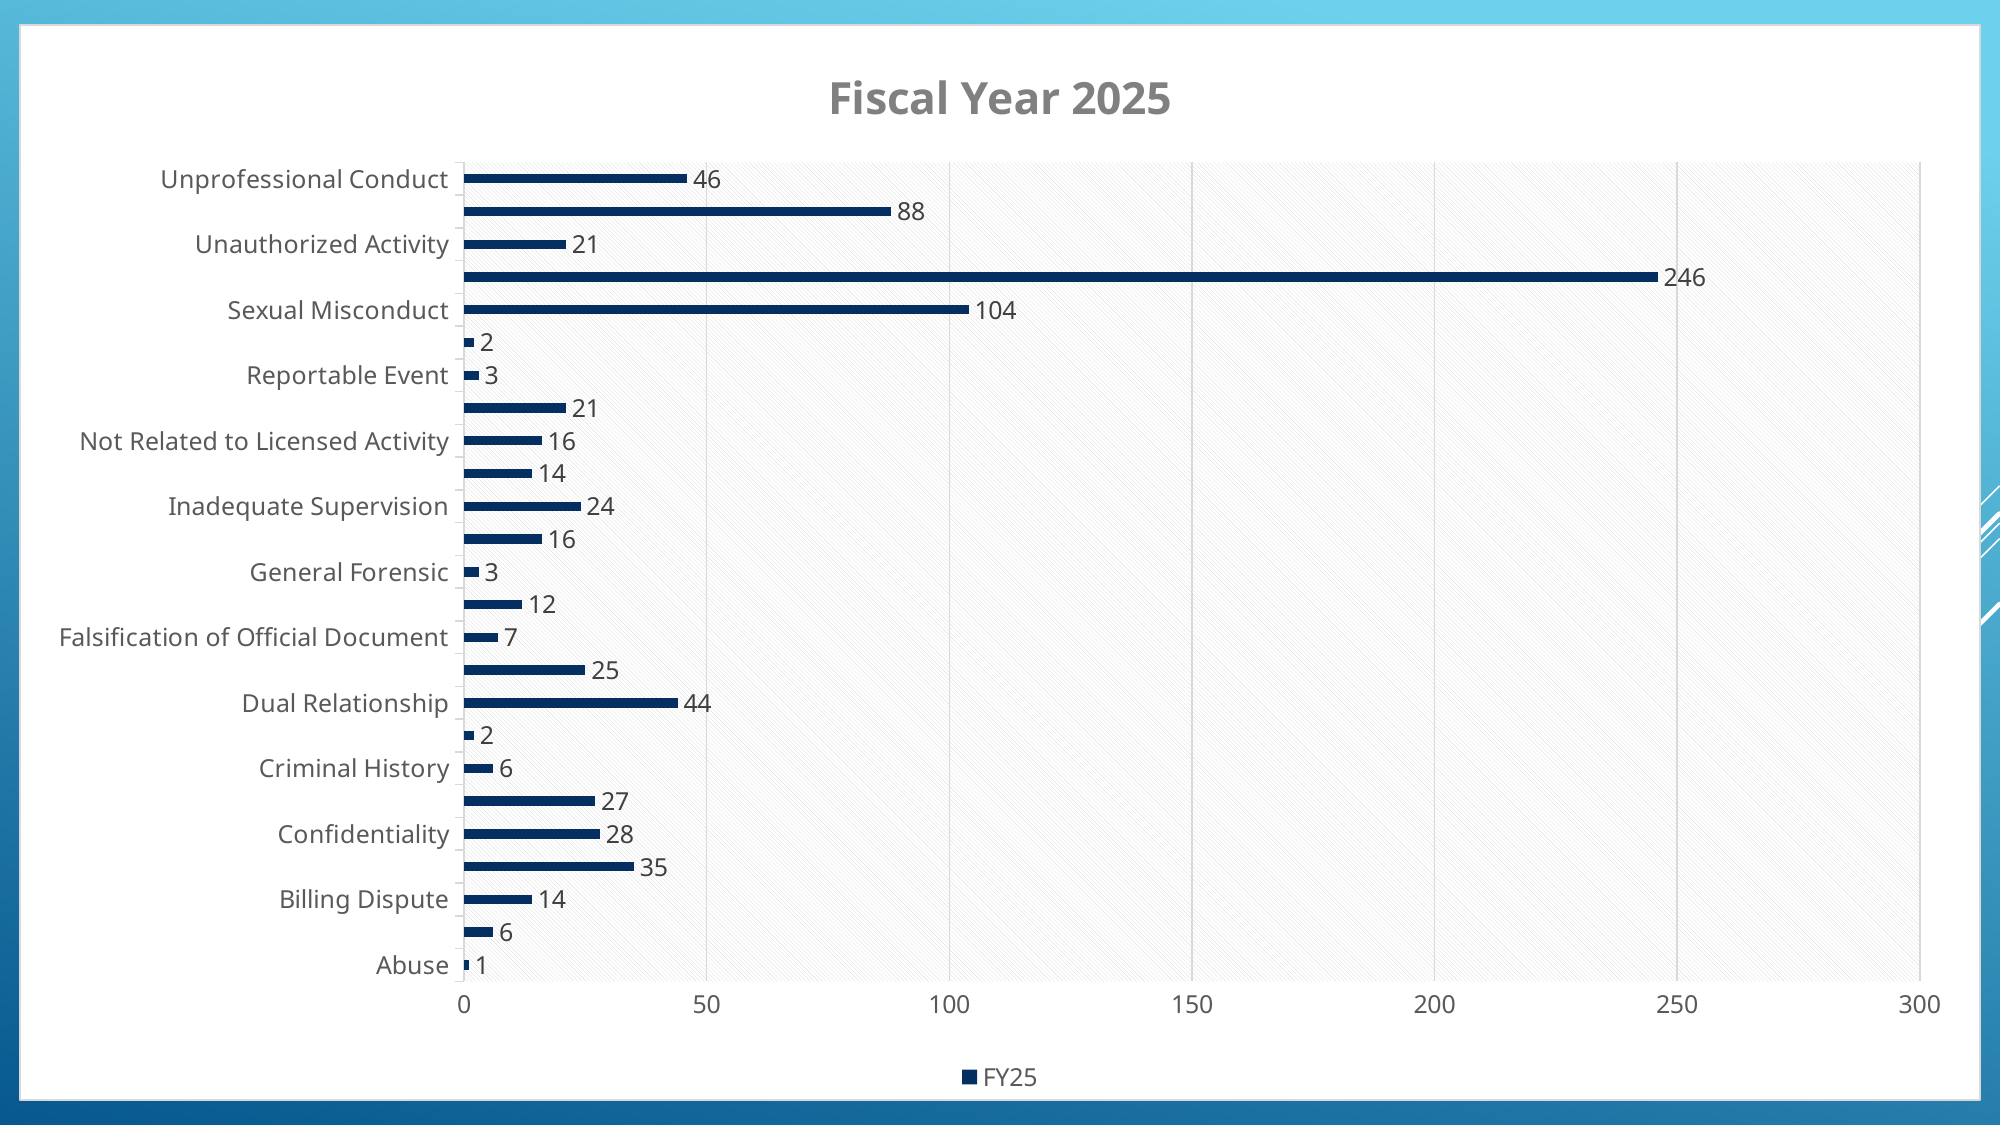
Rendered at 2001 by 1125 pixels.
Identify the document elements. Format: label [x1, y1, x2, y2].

chart [18, 23, 1982, 1102]
